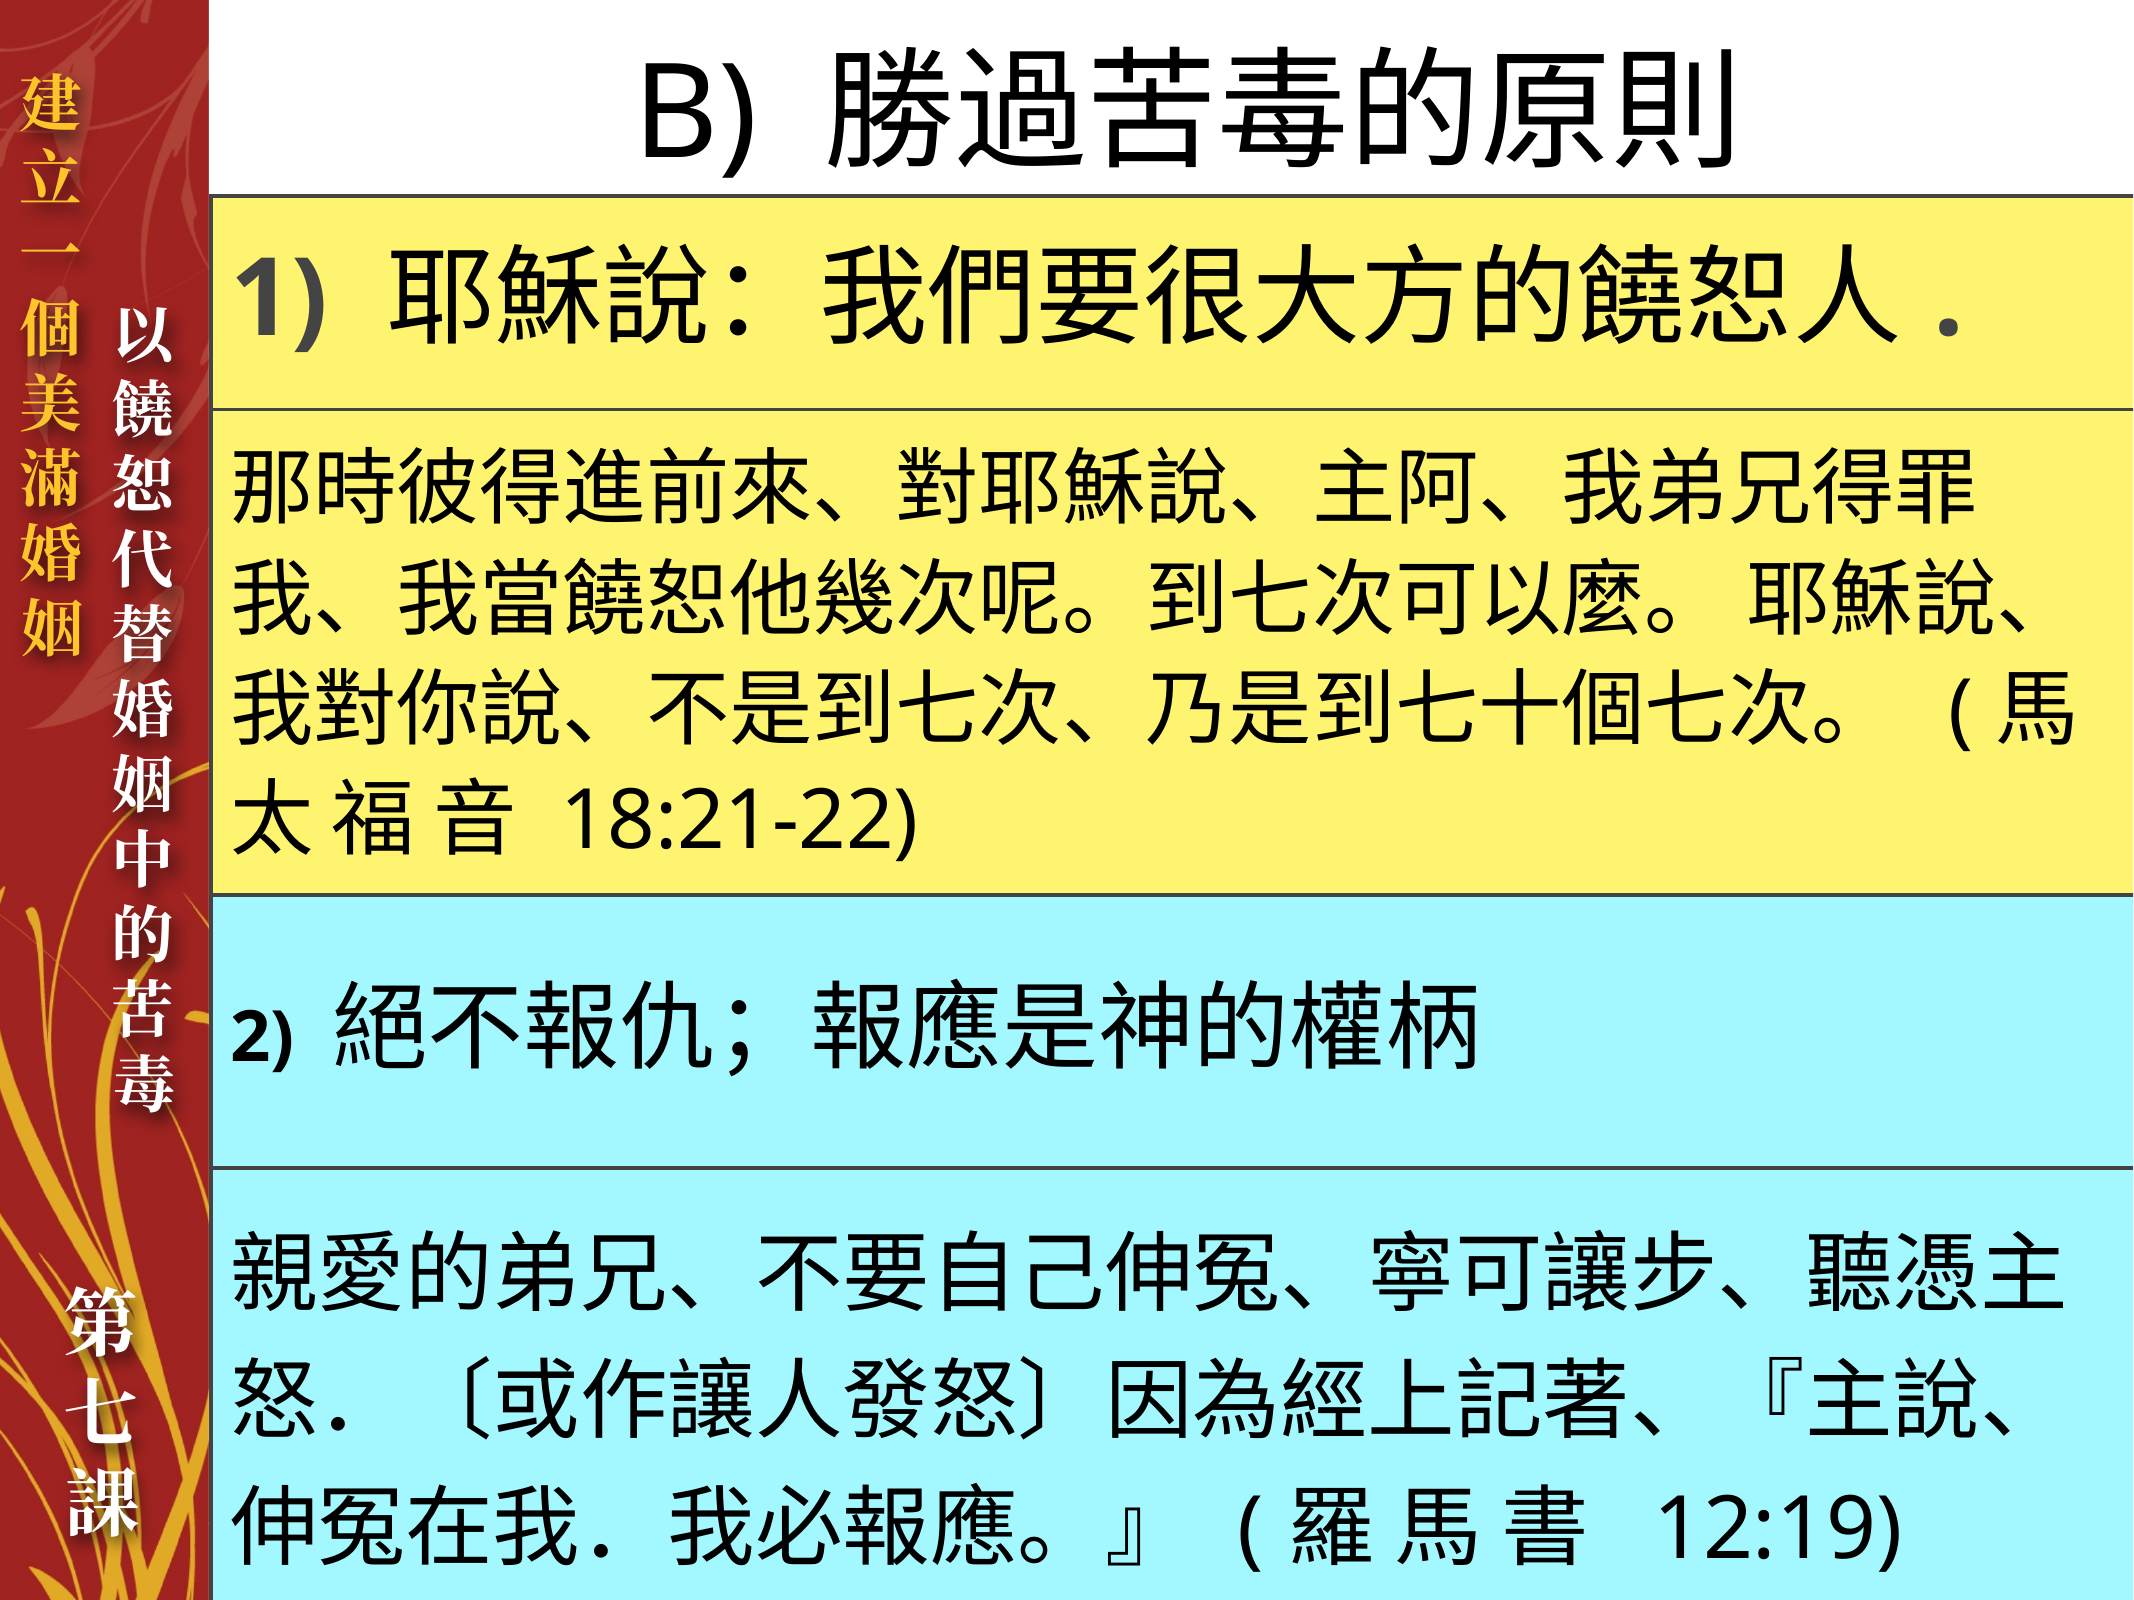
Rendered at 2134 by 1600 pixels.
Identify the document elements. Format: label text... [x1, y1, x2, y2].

table_header 1) 耶穌說：我們要很大方的饒恕人. [213, 198, 2134, 408]
text_box B) 勝過苦毒的原則 [625, 18, 1751, 192]
table_cell 親愛的弟兄、不要自己伸冤、寧可讓步、聽憑主怒．〔或作讓人發怒〕因為經上記著、『主說、伸冤在我．我必報應。』 (羅 馬 書 12:19) [213, 1170, 2134, 1600]
table_cell 那時彼得進前來、對耶穌說、主阿、我弟兄得罪我、我當饒恕他幾次呢。到七次可以麼。 耶穌說、我對你說、不是到七次、乃是到七十個七次。 (馬 太 福 音 18:21-22) [213, 411, 2134, 893]
picture [0, 0, 208, 1600]
table_cell 2) 絕不報仇；報應是神的權柄 [213, 897, 2134, 1166]
